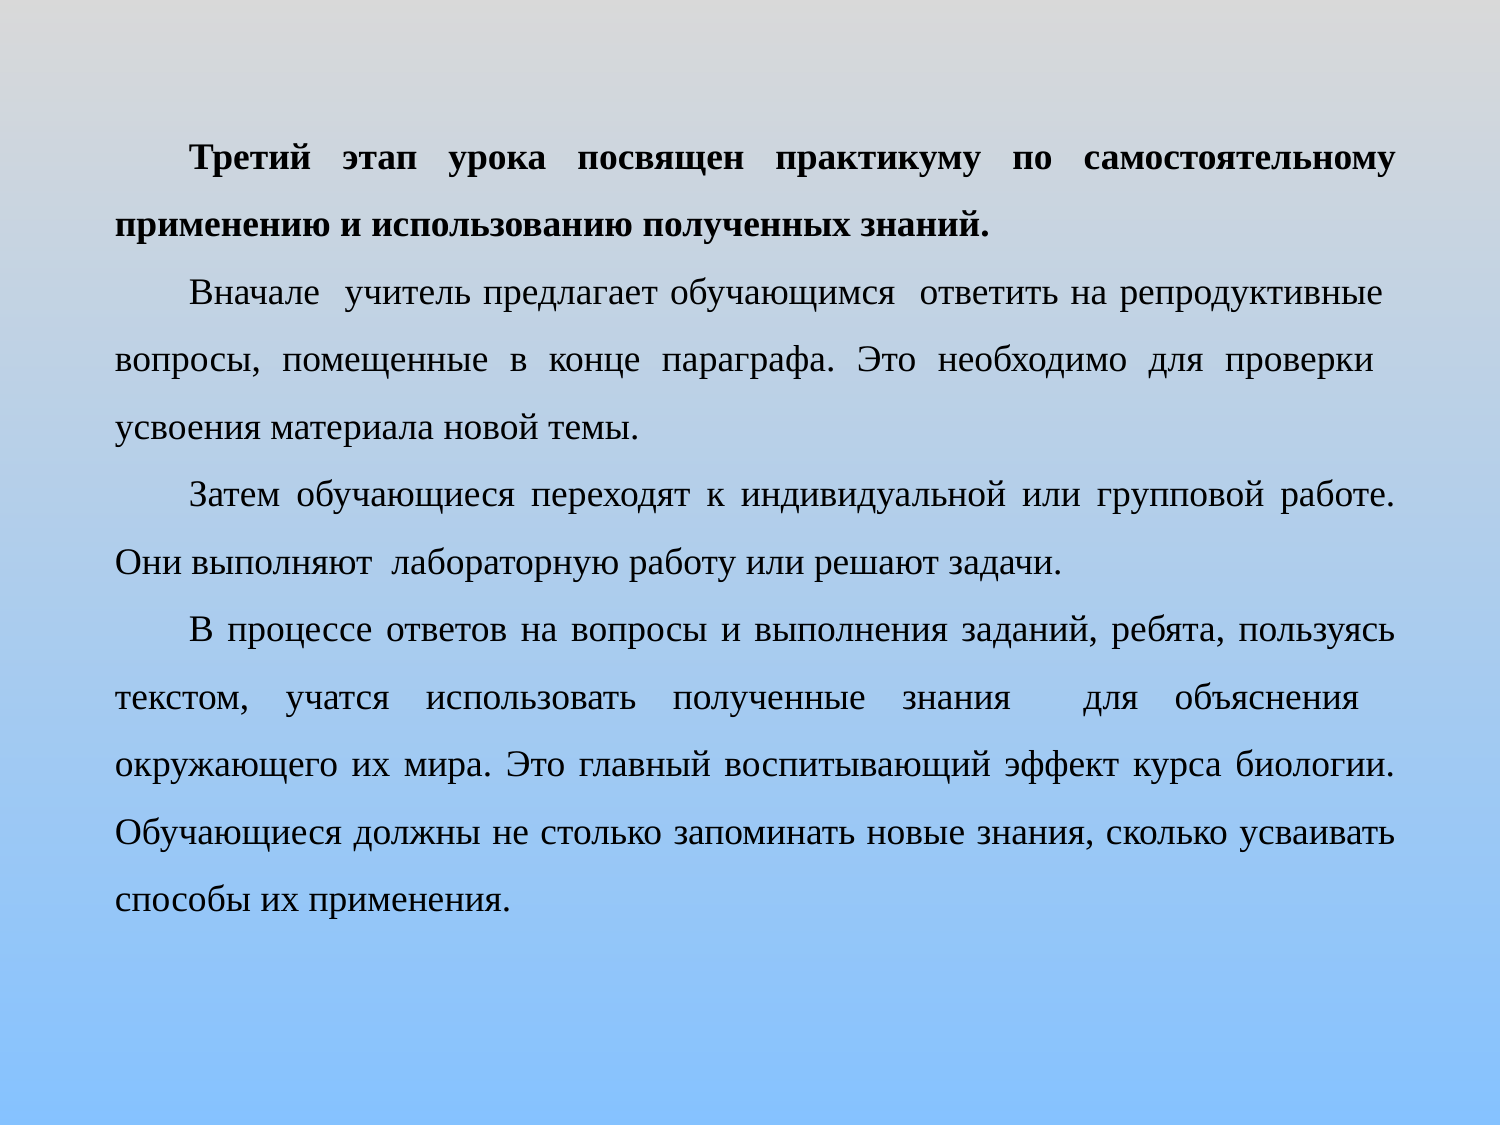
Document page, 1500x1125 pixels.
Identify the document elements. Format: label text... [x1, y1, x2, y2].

text_box Третий этап урока посвящен практикуму по самостоятельному применению и использованию полученных знаний. Вначале учитель предлагает обучающимся ответить на репродуктивные вопросы, помещенные в конце параграфа. Это необходимо для проверки усвоения материала новой темы. Затем обучающиеся переходят к индивидуальной или групповой работе. Они выполняют лабораторную работу или решают задачи. В процессе ответов на вопросы и выполнения заданий, ребята, пользуясь текстом, учатся использовать полученные знания для объяснения окружающего их мира. Это главный воспитывающий эффект курса биологии. Обучающиеся должны не столько запоминать новые знания, сколько усваивать способы их применения. [100, 101, 1412, 995]
